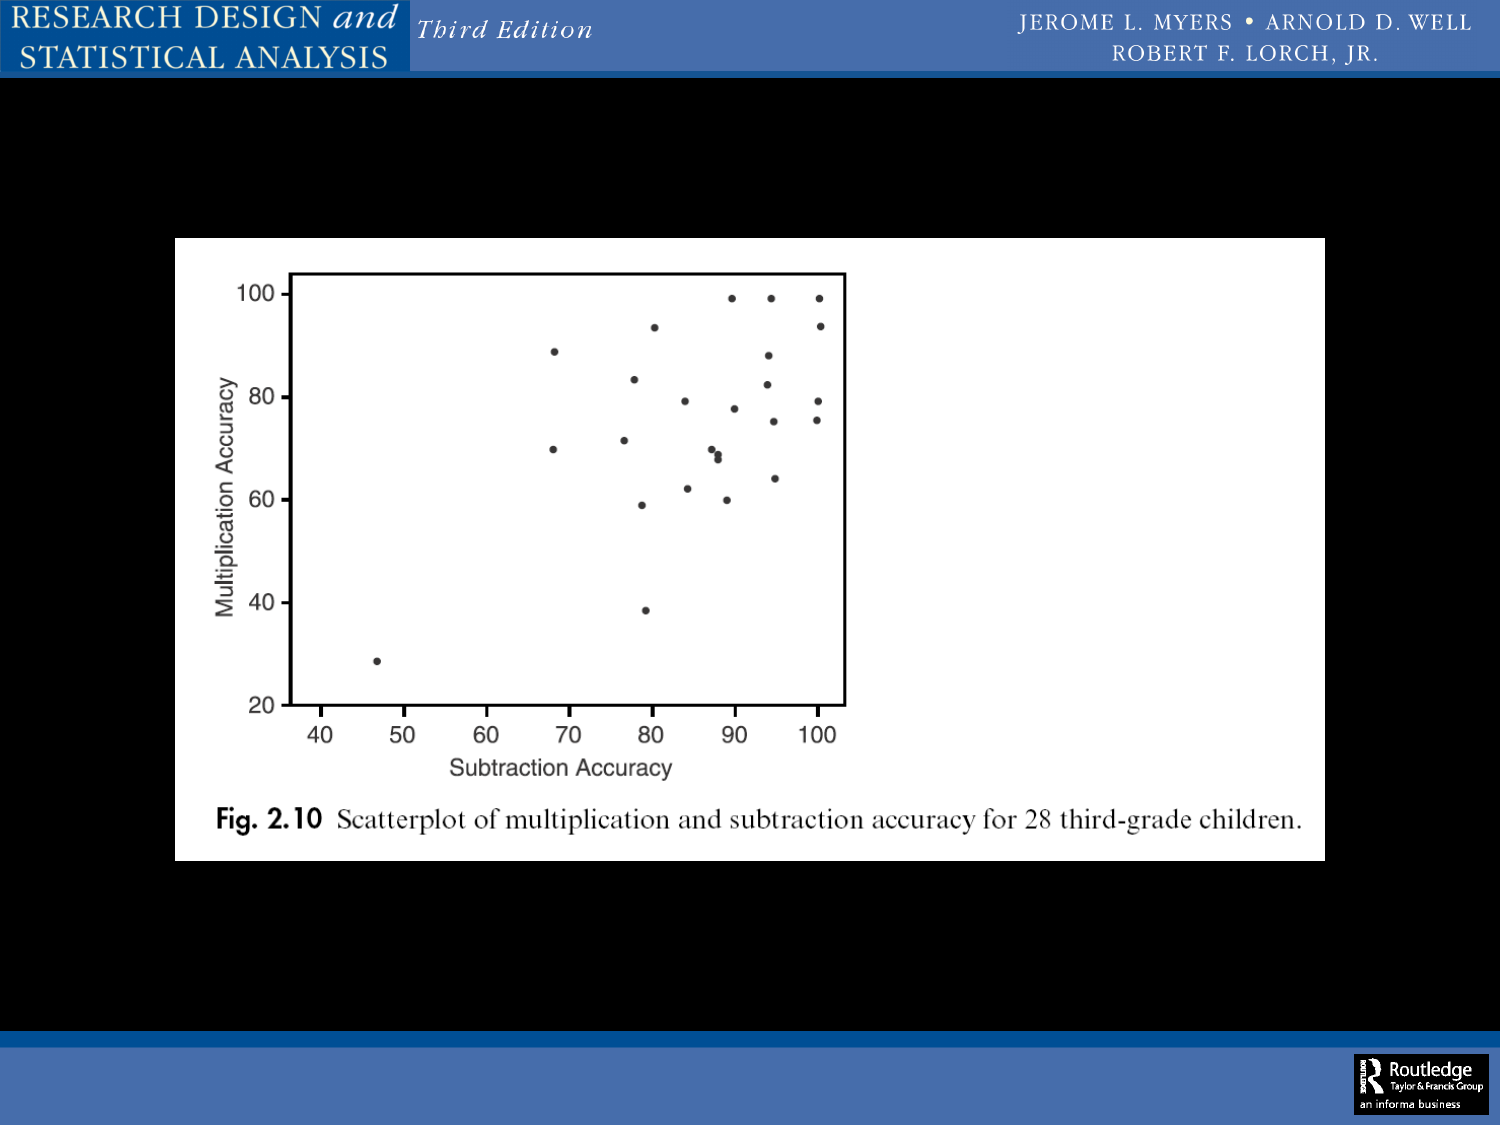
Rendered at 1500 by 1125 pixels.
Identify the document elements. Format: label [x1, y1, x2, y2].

picture [0, 1031, 1500, 1125]
picture [0, 0, 1500, 78]
list [175, 238, 1325, 861]
